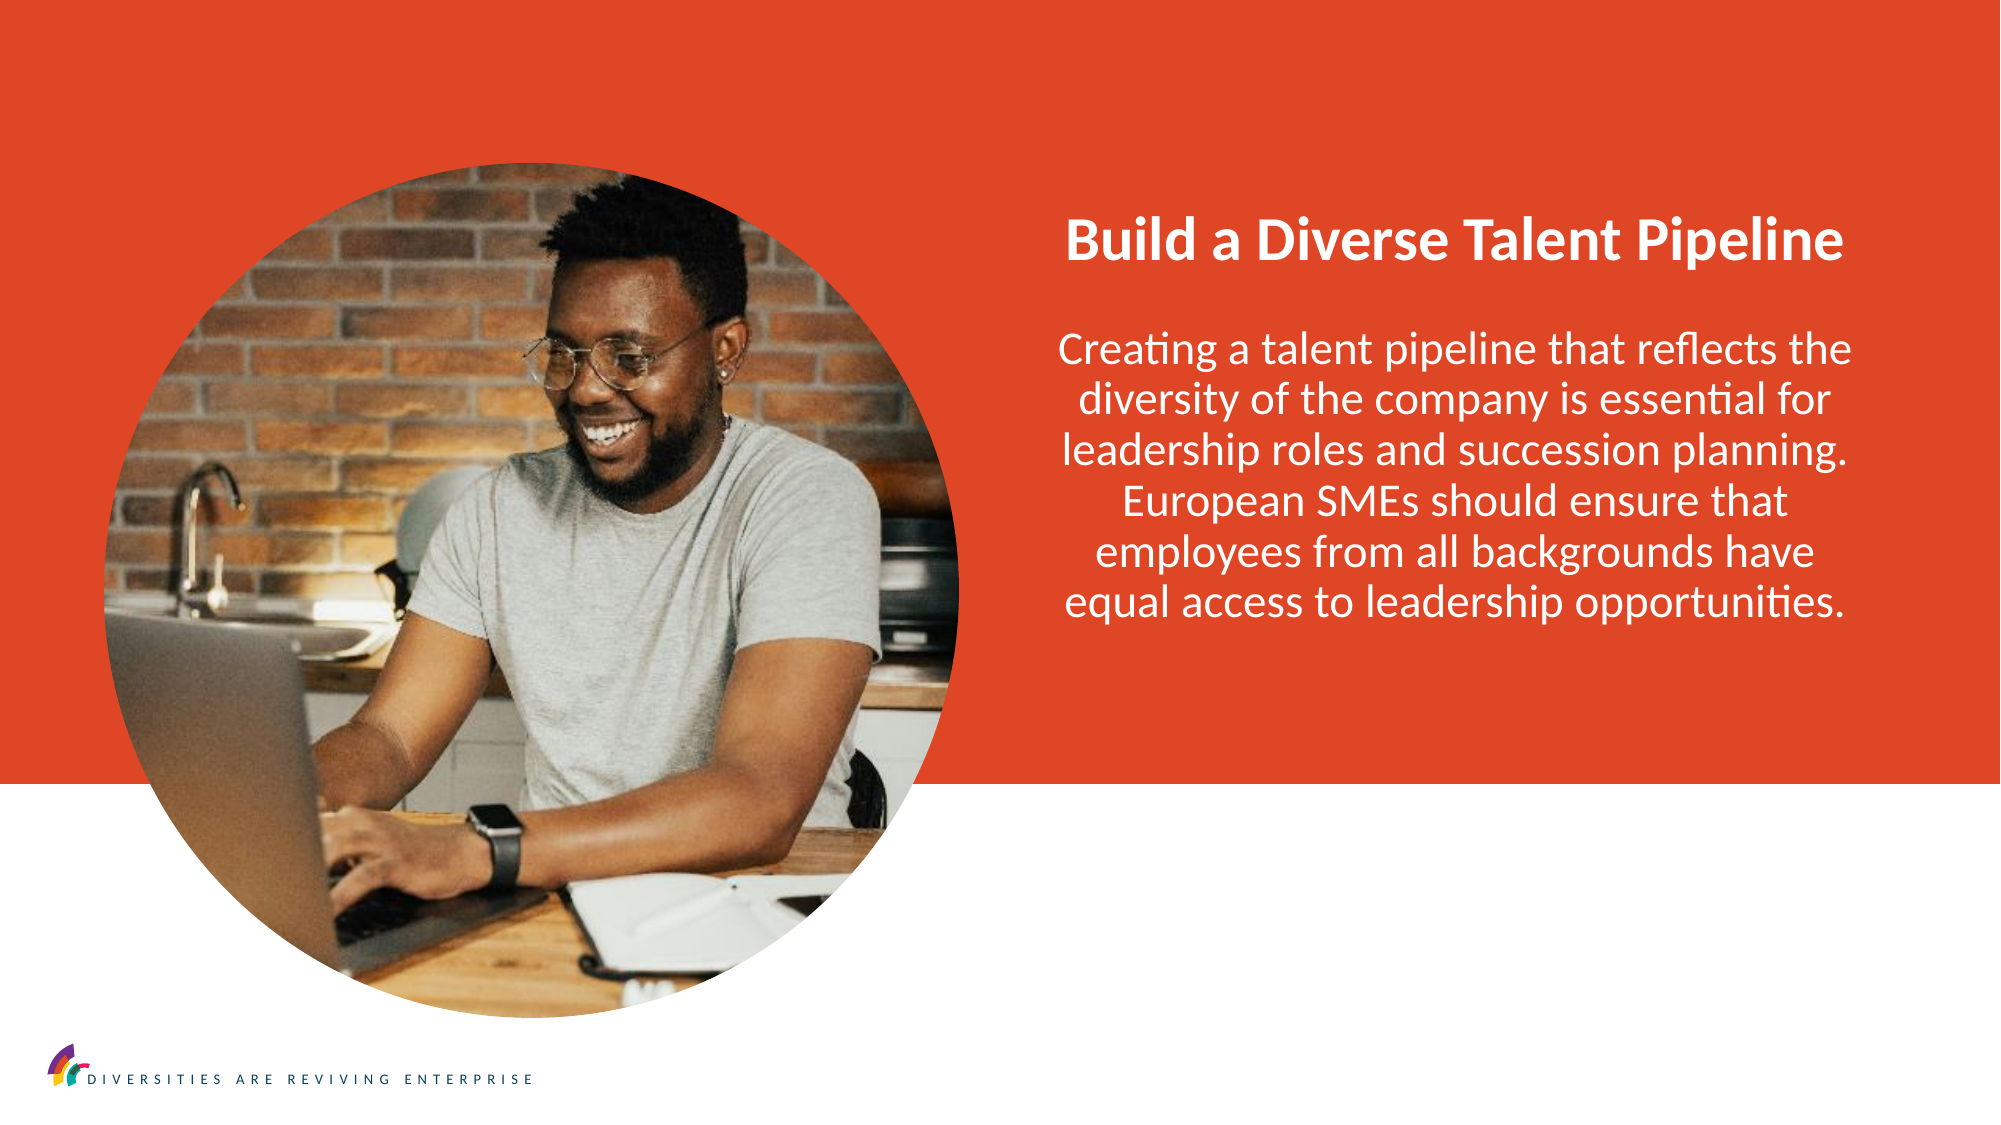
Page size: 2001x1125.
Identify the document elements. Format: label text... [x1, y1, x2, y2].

list Creating a talent pipeline that reflects the diversity of the company is essential for leadership roles and succession planning. European SMEs should ensure that employees from all backgrounds have equal access to leadership opportunities. [1041, 316, 1871, 686]
list Build a Diverse Talent Pipeline [1041, 162, 1871, 316]
picture [103, 162, 959, 1018]
